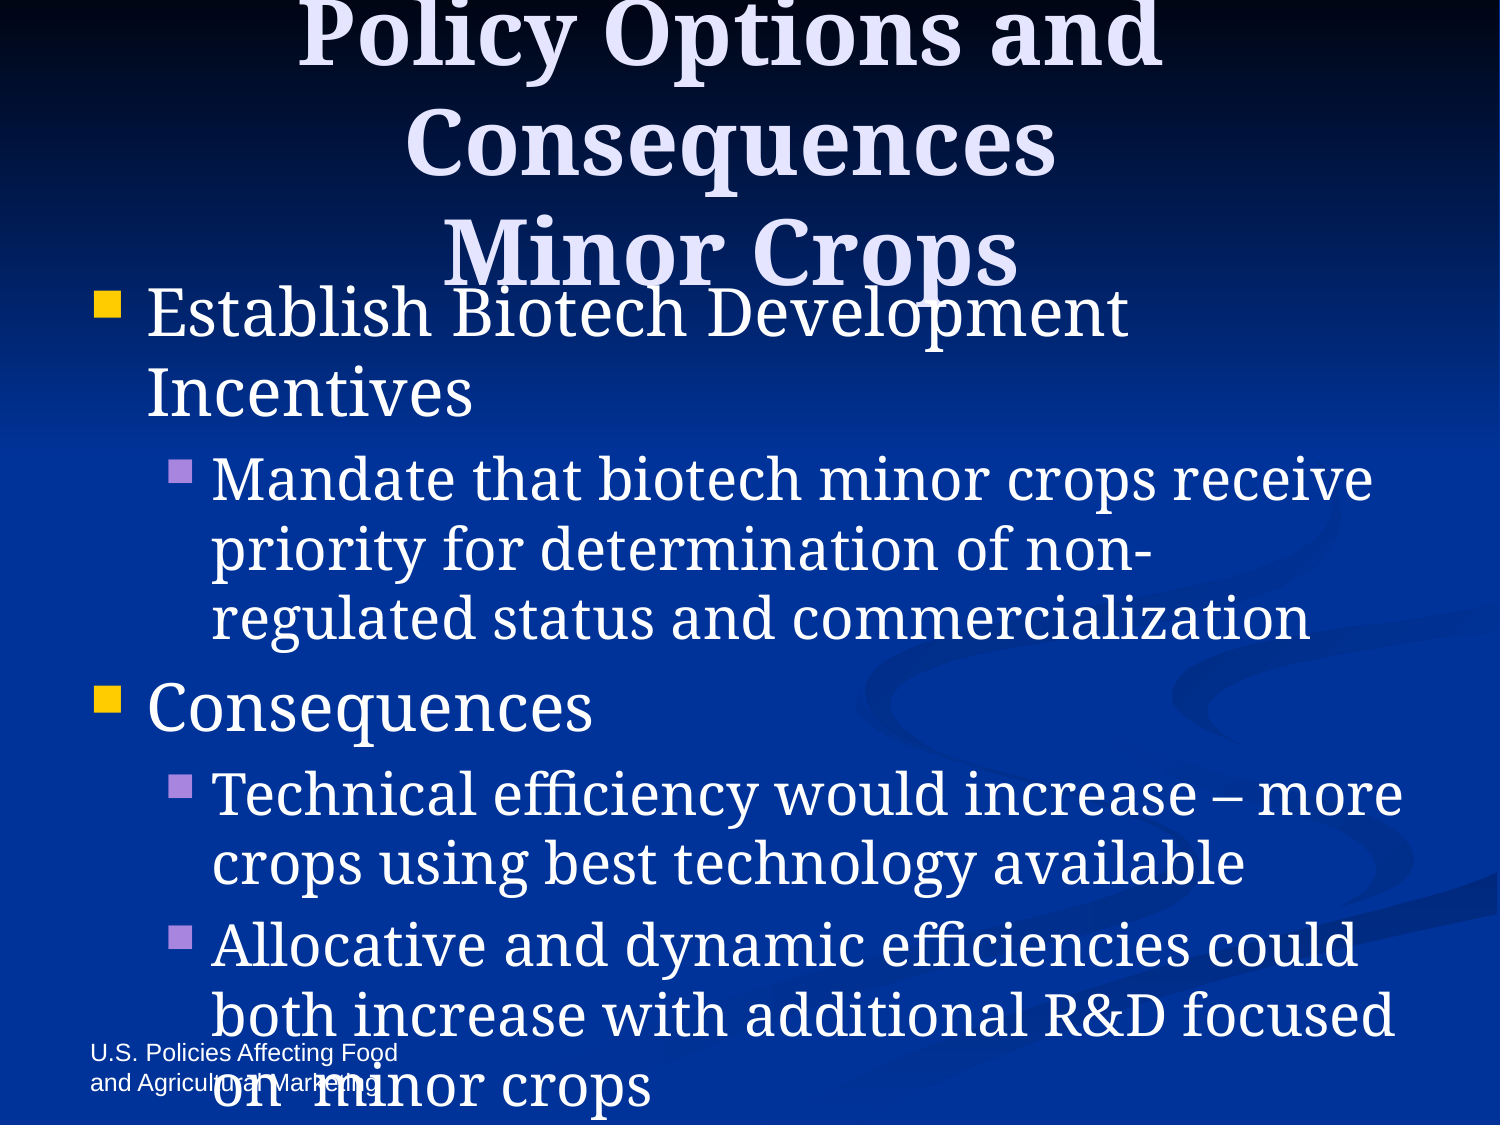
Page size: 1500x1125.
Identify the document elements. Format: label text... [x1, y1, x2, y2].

slide_number U.S. Policies Affecting Food and Agricultural Marketing [74, 1025, 426, 1104]
list Establish Biotech Development Incentives Mandate that biotech minor crops receive priority for determination of non-regulated status and commercialization Consequences Technical efficiency would increase – more crops using best technology available Allocative and dynamic efficiencies could both increase with additional R&D focused on minor crops [74, 262, 1426, 1038]
title Policy Options and Consequences Minor Crops [37, 44, 1426, 233]
